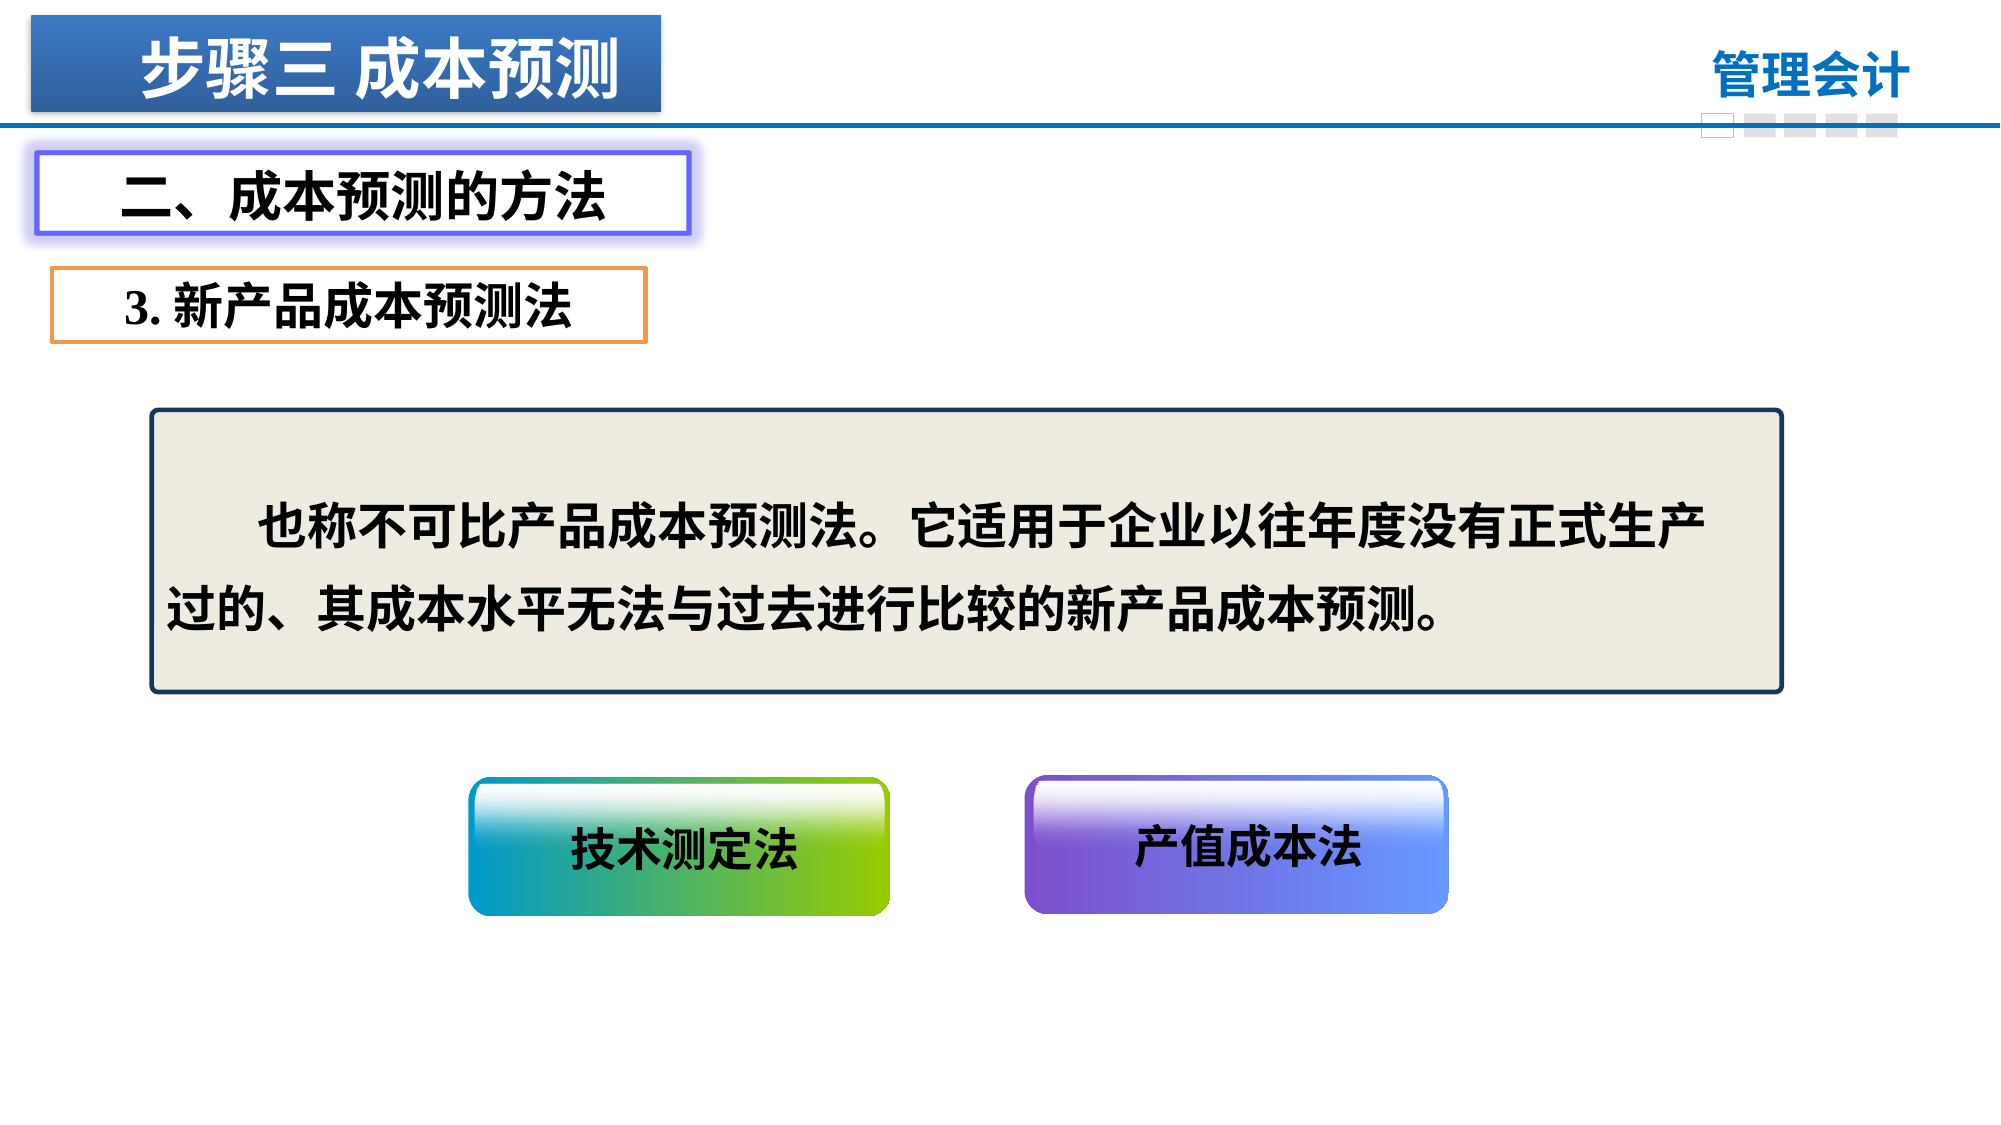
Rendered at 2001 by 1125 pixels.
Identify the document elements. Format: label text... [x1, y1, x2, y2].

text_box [151, 409, 1783, 693]
text_box 3.新产品成本预测法 [50, 269, 648, 344]
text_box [7, 125, 719, 261]
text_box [31, 14, 676, 117]
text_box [1024, 774, 1450, 915]
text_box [468, 776, 891, 917]
